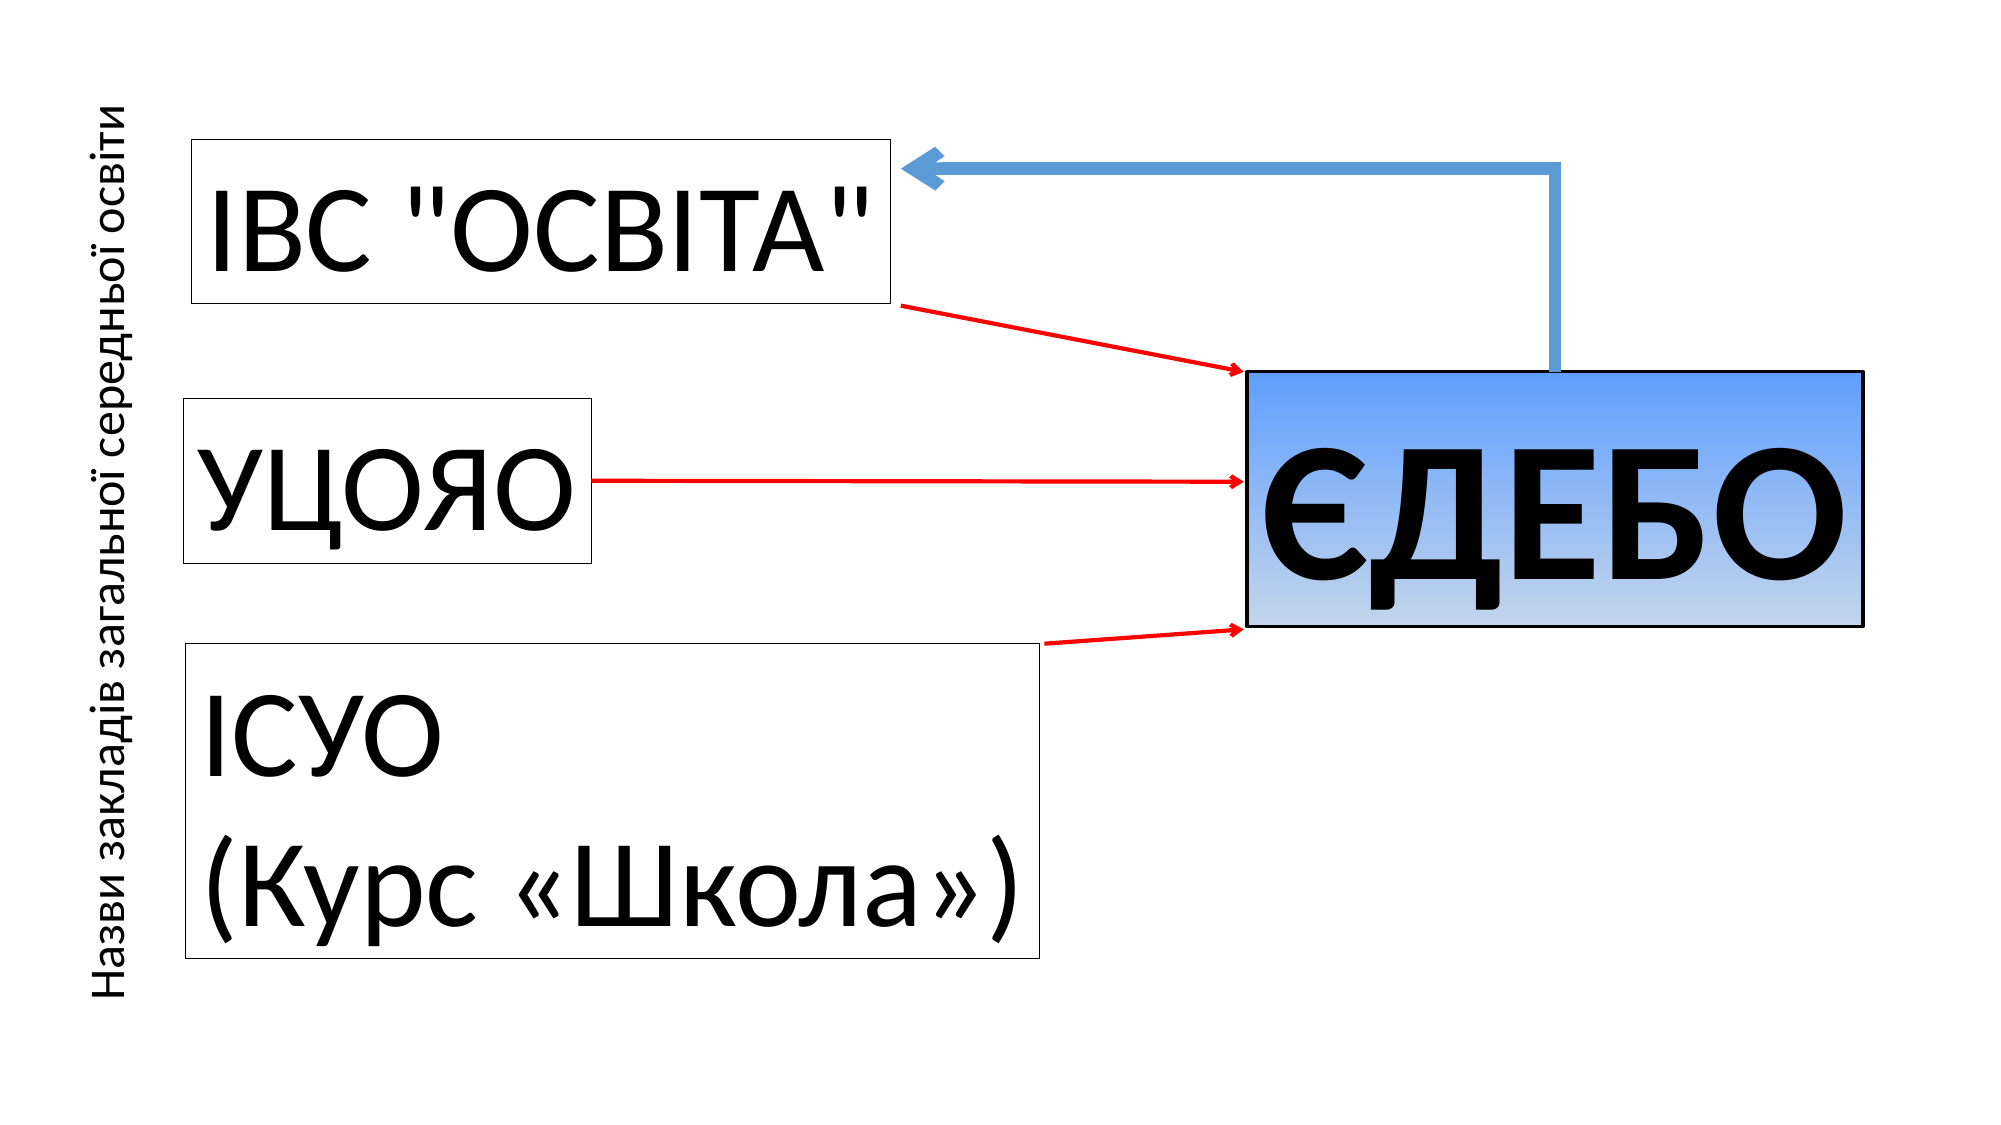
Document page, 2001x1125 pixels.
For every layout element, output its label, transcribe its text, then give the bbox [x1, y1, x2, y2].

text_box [1126, 0, 1330, 598]
text_box УЦОЯО [183, 398, 592, 564]
text_box ІВС "ОСВІТА" [191, 139, 891, 304]
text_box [1044, 629, 1244, 644]
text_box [900, 305, 1126, 372]
text_box ЄДЕБО [1247, 371, 1863, 627]
text_box Назви закладів загальної середньої освіти [66, 89, 142, 1016]
text_box ІСУО (Курс «Школа») [185, 643, 1040, 959]
